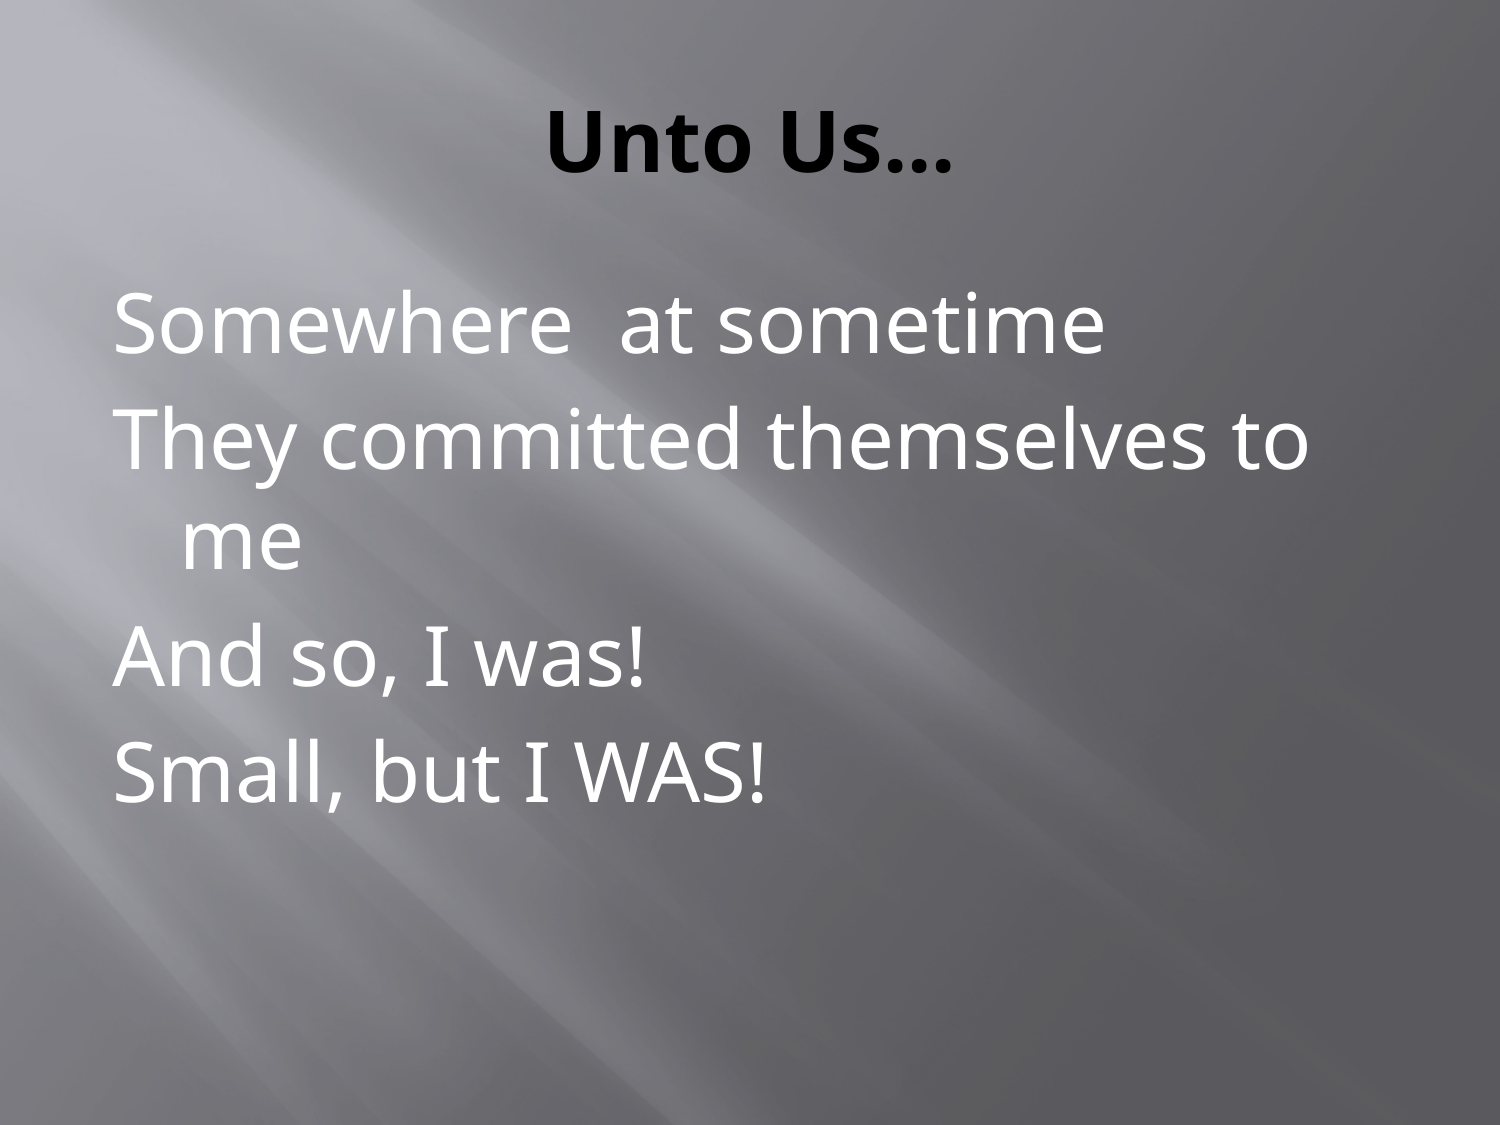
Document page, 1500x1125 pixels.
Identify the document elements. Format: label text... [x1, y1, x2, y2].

title Unto Us... [75, 45, 1425, 233]
list Somewhere at sometime They committed themselves to me And so, I was! Small, but I WAS! [75, 262, 1425, 1035]
